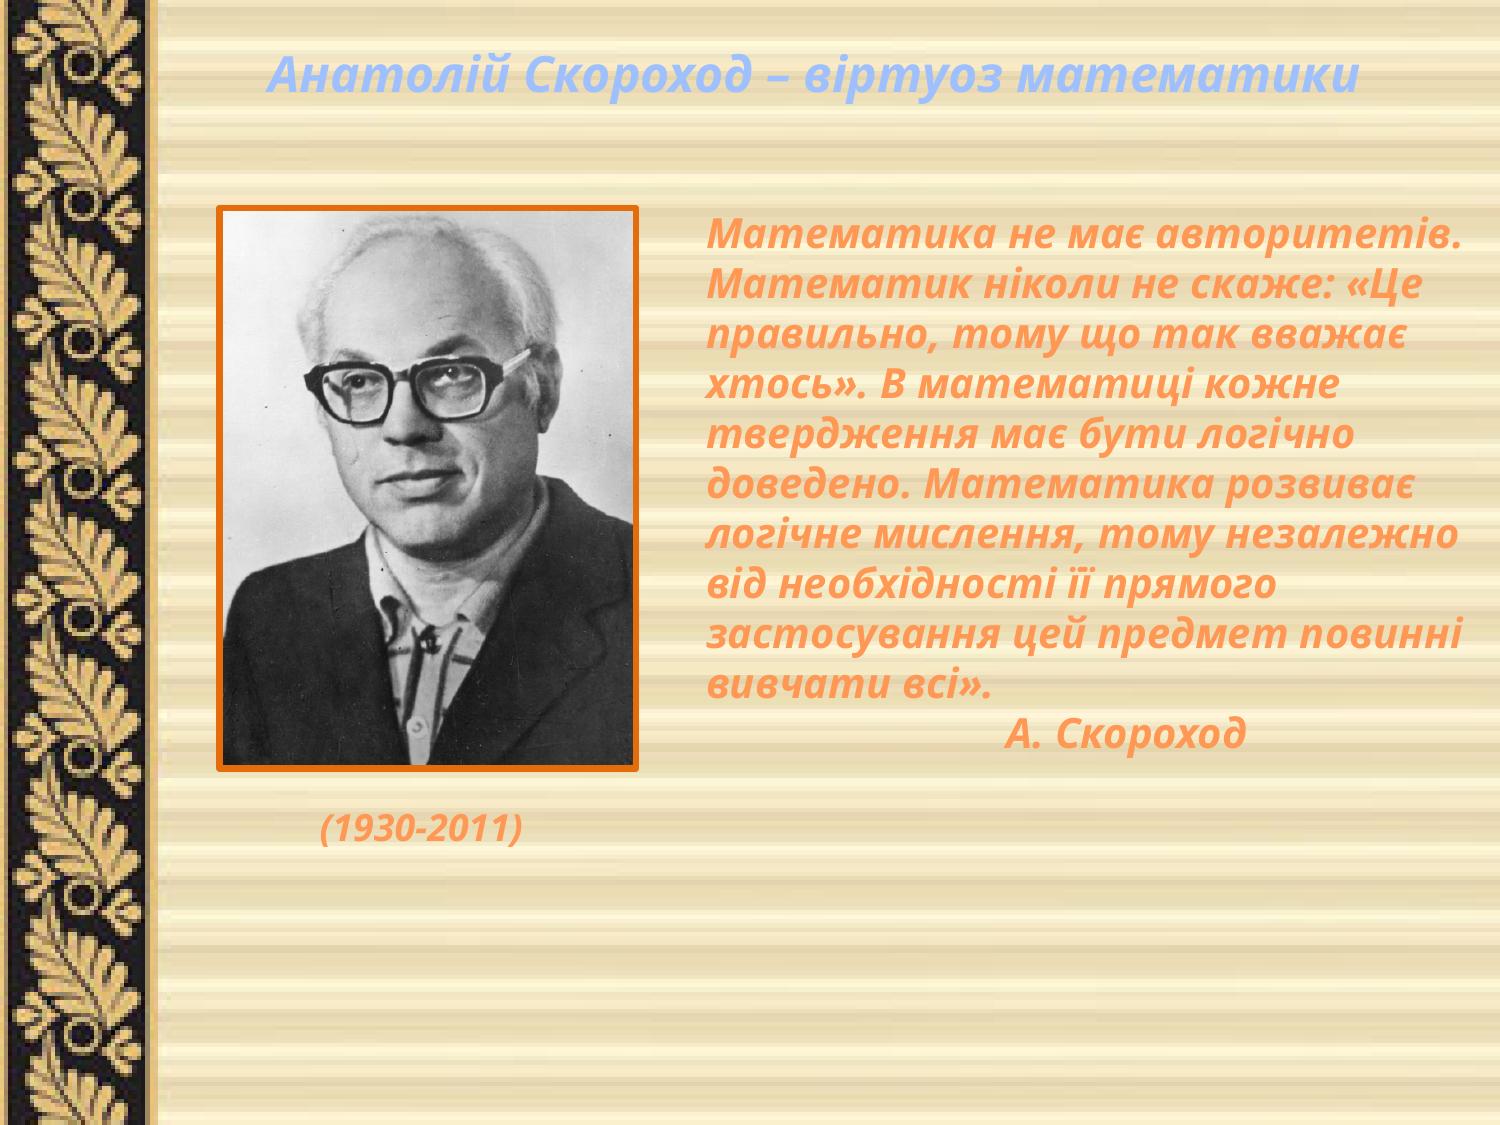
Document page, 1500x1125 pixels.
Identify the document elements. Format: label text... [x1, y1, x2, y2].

text_box Анатолій Скороход – віртуоз математики [253, 35, 1377, 110]
text_box (1930-2011) [304, 796, 539, 857]
picture [0, 0, 1500, 1125]
text_box Математика не має авторитетів. Математик ніколи не скаже: «Це правильно, тому що так вважає хтось». В математиці кожне твердження має бути логічно доведено. Математика розвиває логічне мислення, тому незалежно від необхідності її прямого застосування цей предмет повинні вивчати всі». А. Скороход [691, 199, 1500, 765]
